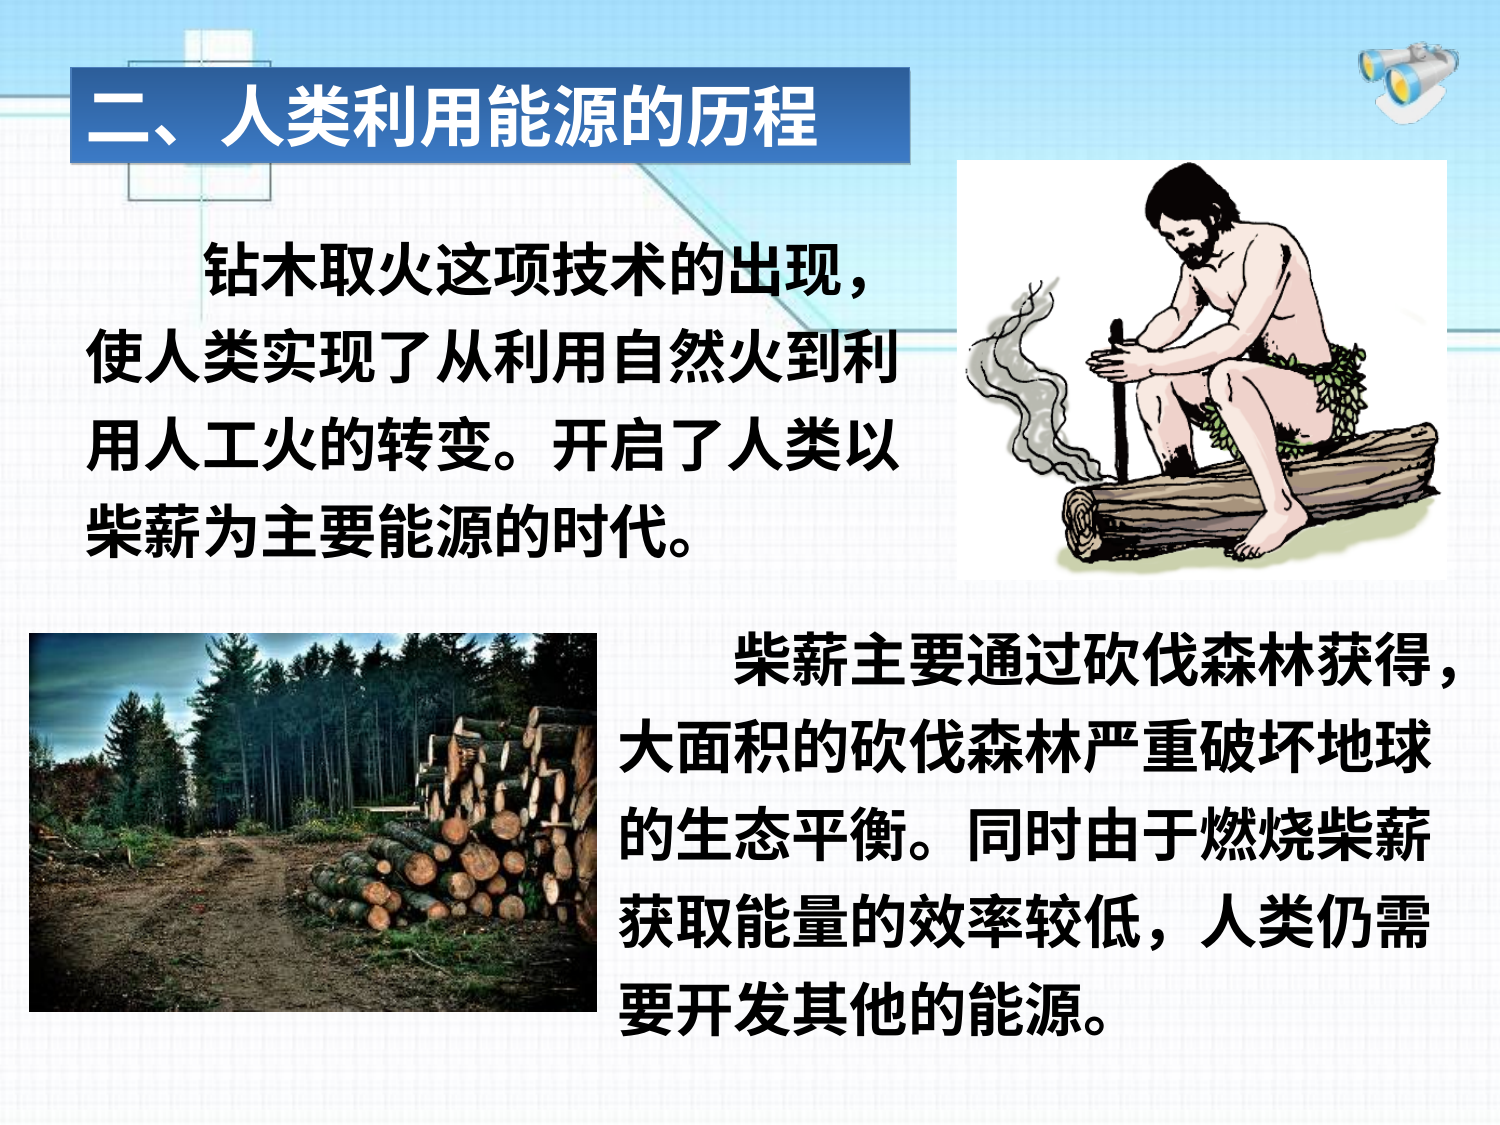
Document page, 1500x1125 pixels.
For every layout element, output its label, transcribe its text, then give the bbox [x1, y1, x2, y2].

text_box 柴薪主要通过砍伐森林获得，大面积的砍伐森林严重破坏地球的生态平衡。同时由于燃烧柴薪获取能量的效率较低，人类仍需要开发其他的能源。 [602, 597, 1465, 1050]
text_box 二、人类利用能源的历程 [70, 67, 910, 163]
picture [0, 0, 1500, 1125]
text_box 钻木取火这项技术的出现，使人类实现了从利用自然火到利用人工火的转变。开启了人类以柴薪为主要能源的时代。 [70, 207, 940, 573]
